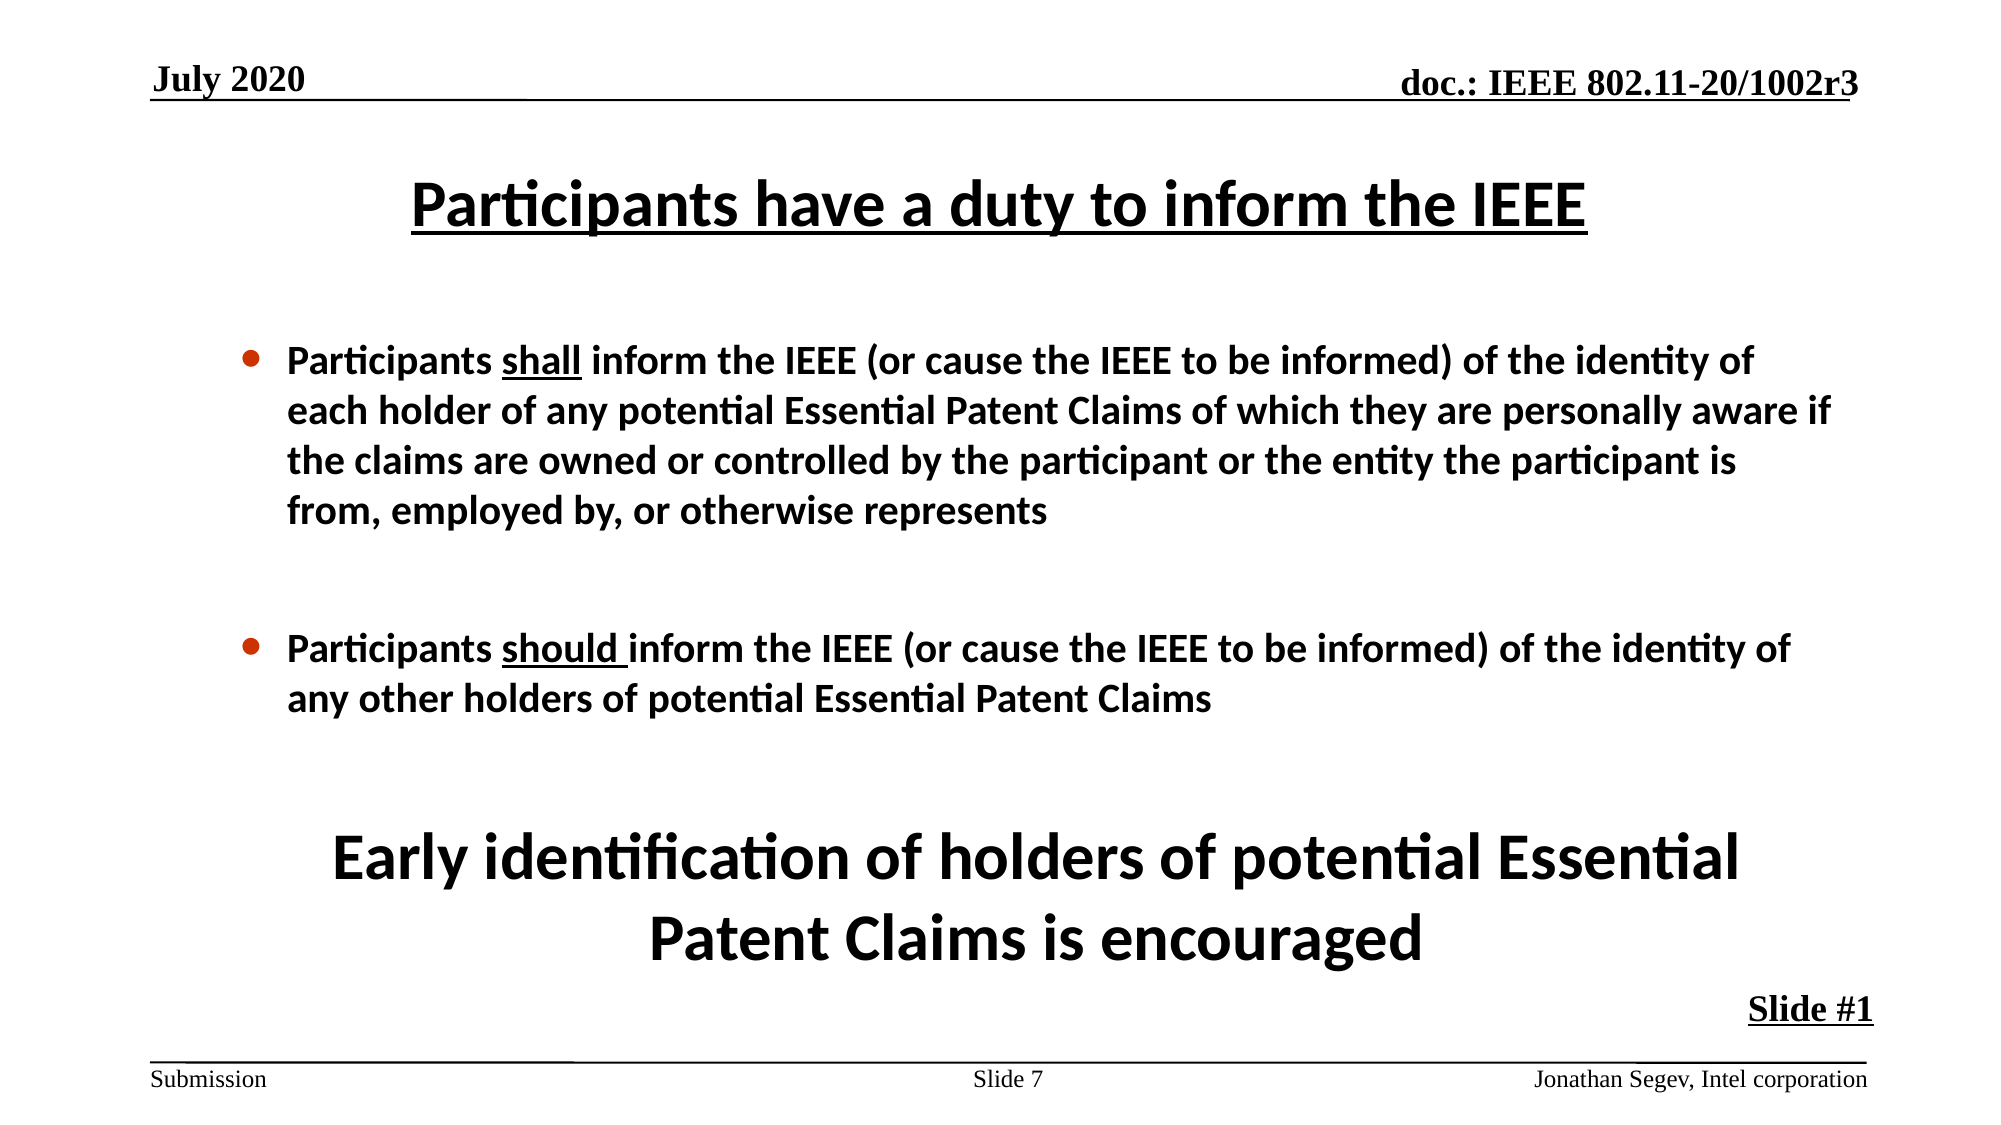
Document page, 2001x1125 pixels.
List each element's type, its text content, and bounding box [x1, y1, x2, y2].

title Participants have a duty to inform the IEEE [149, 112, 1850, 288]
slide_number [152, 54, 563, 100]
slide_number Slide 7 [950, 1061, 1067, 1123]
list Participants shall inform the IEEE (or cause the IEEE to be informed) of the identity of each holder of any potential Essential Patent Claims of which they are personally aware if the claims are owned or controlled by the participant or the entity the participant is from, employed by, or otherwise represents Participants should inform the IEEE (or cause the IEEE to be informed) of the identity of any other holders of potential Essential Patent Claims Early identification of holders of potential Essential Patent Claims is encouraged [149, 324, 1850, 1000]
text_box Slide #1 [1733, 976, 1890, 1037]
footer Jonathan Segev, Intel corporation [1171, 1061, 1869, 1093]
